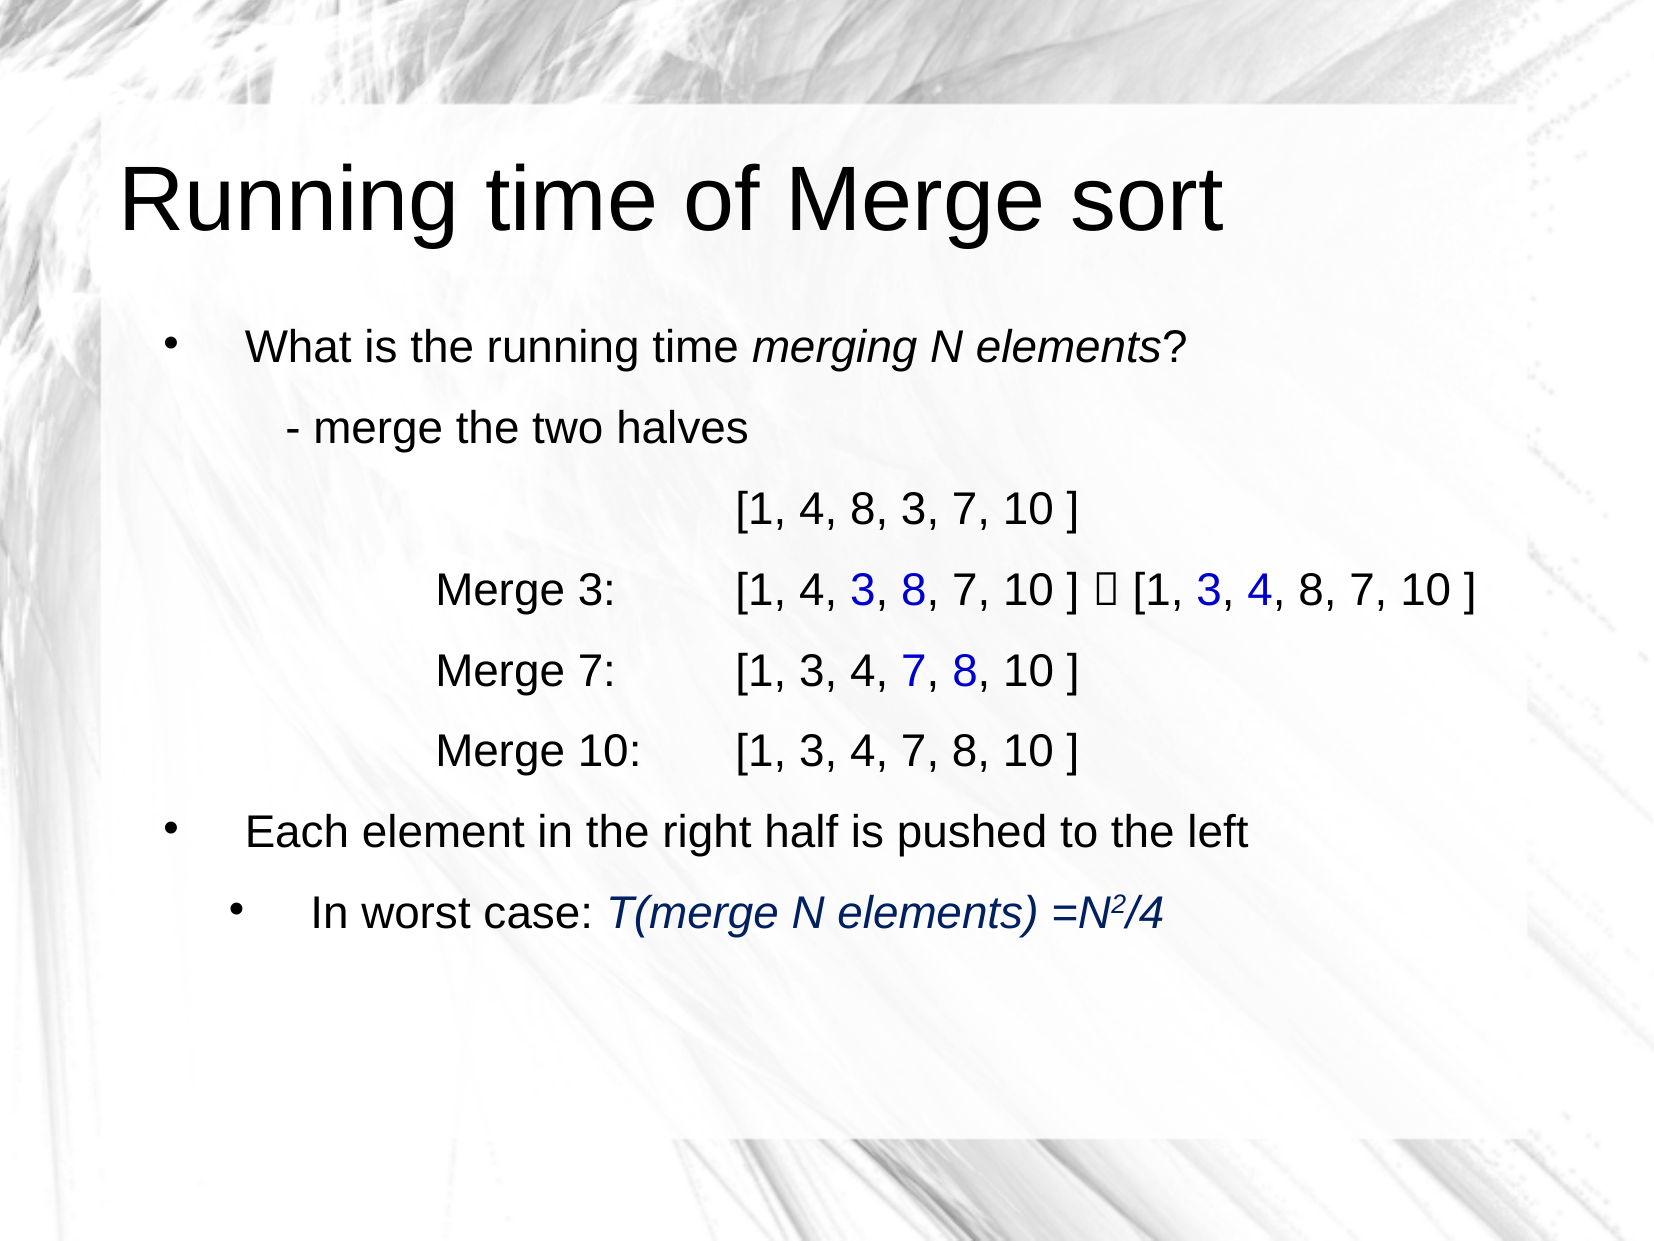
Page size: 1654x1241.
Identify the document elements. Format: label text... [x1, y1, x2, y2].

title Running time of Merge sort [118, 112, 1506, 281]
list What is the running time merging N elements? - merge the two halves [1, 4, 8, 3, 7, 10 ] Merge 3: [1, 4, 3, 8, 7, 10 ]  [1, 3, 4, 8, 7, 10 ] Merge 7: [1, 3, 4, 7, 8, 10 ] Merge 10: [1, 3, 4, 7, 8, 10 ] Each element in the right half is pushed to the left In worst case: T(merge N elements) =N2/4 [118, 319, 1571, 1109]
picture [0, 0, 1654, 1241]
